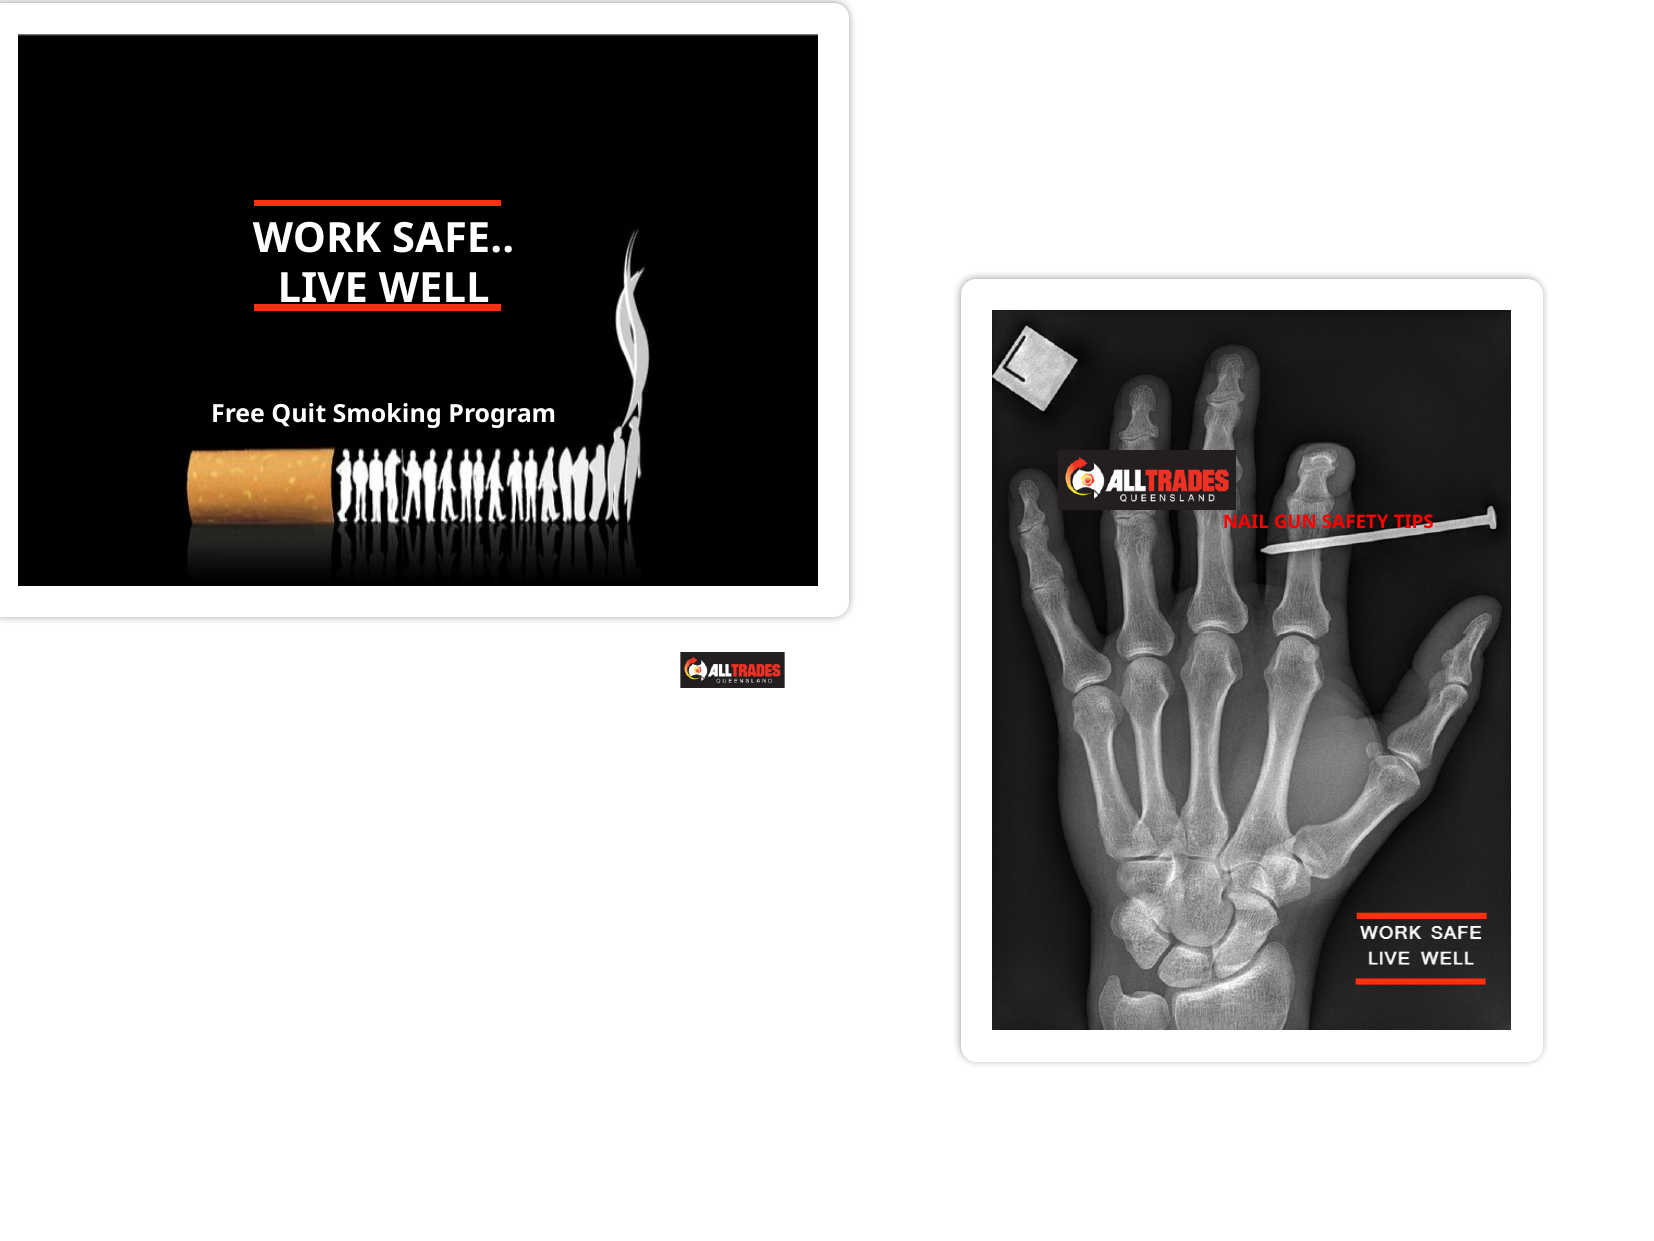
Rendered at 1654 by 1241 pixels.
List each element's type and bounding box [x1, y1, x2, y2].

picture [680, 652, 785, 688]
picture [17, 33, 819, 586]
picture [991, 309, 1513, 1034]
